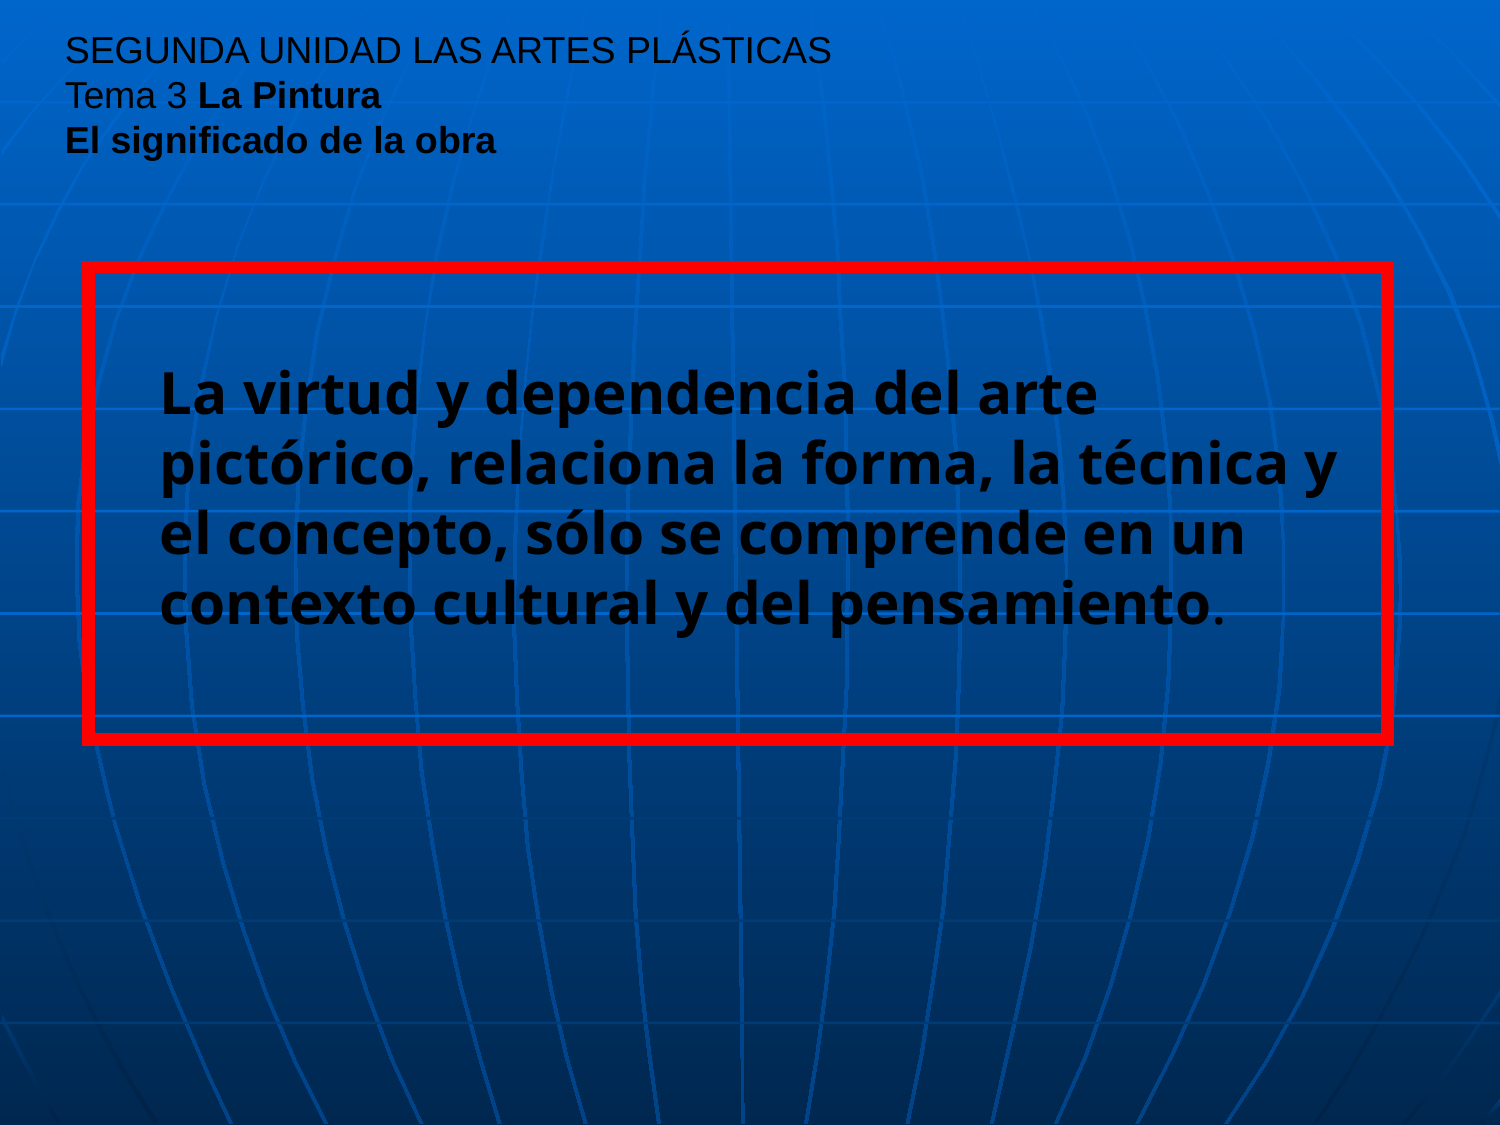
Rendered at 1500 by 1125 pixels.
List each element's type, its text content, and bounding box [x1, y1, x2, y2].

list La virtud y dependencia del arte pictórico, relaciona la forma, la técnica y el concepto, sólo se comprende en un contexto cultural y del pensamiento. [88, 266, 1388, 740]
title SEGUNDA UNIDAD LAS ARTES PLÁSTICAS Tema 3 La Pintura El significado de la obra [29, 0, 869, 188]
